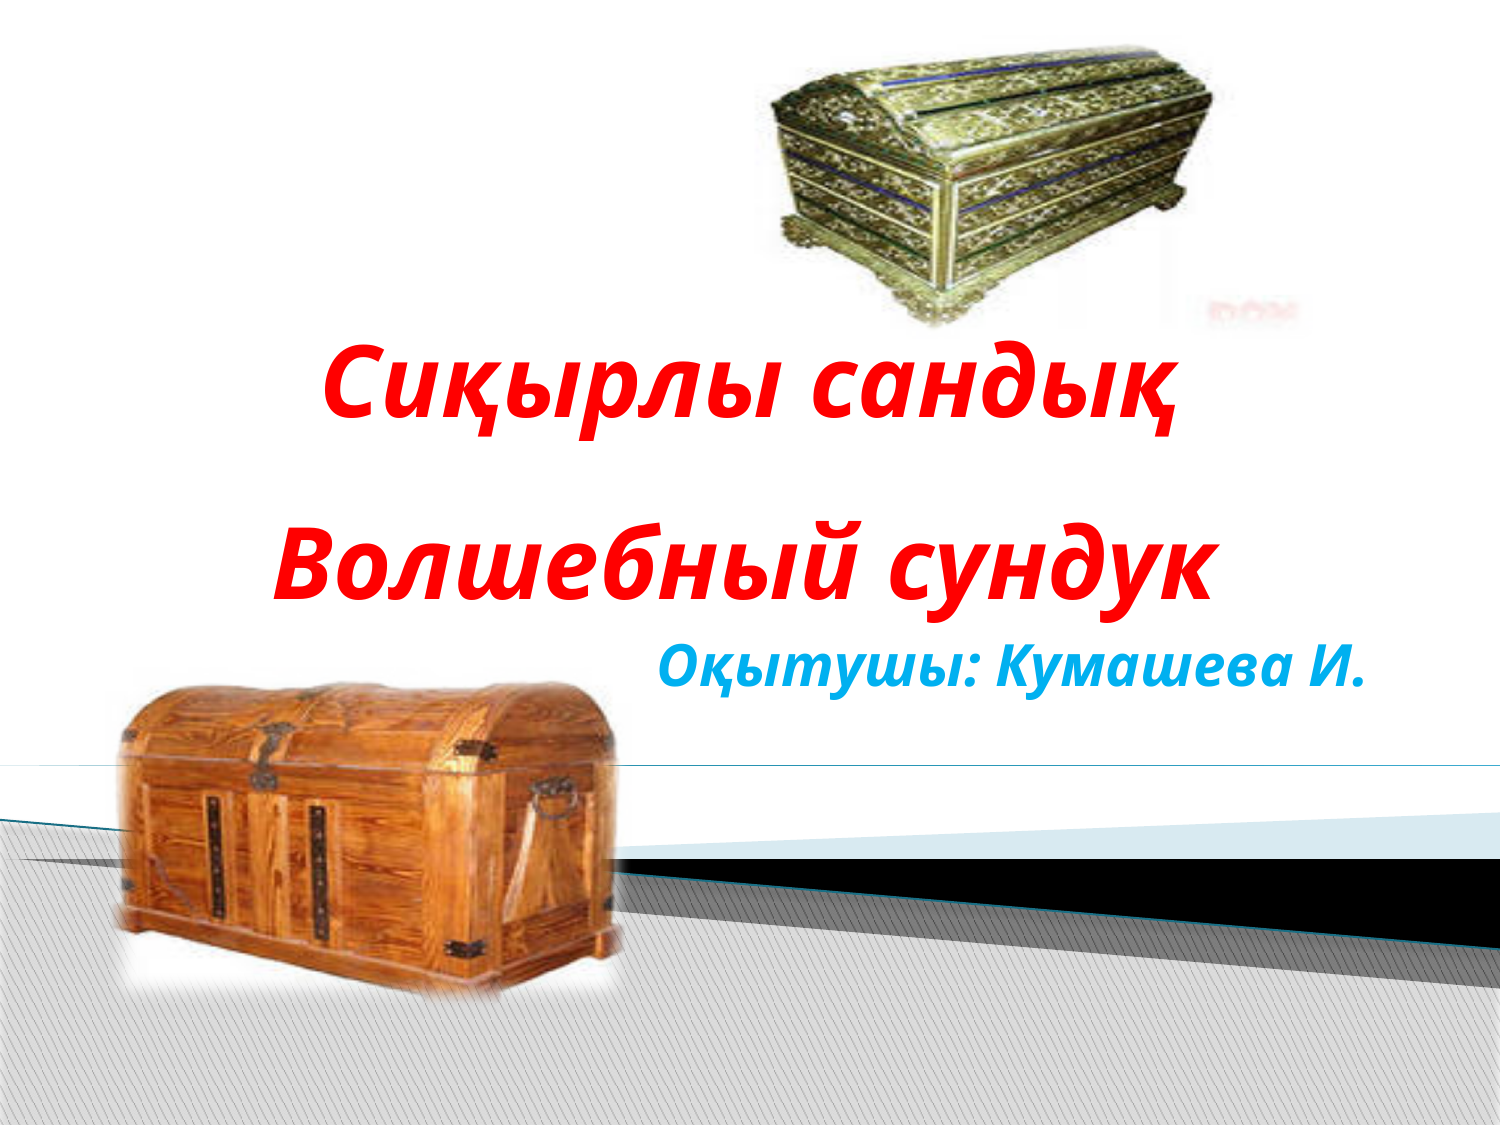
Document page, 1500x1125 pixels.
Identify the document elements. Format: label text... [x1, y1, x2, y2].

picture [0, 667, 1500, 1009]
picture [679, 34, 1313, 341]
title Сиқырлы сандық [112, 105, 1388, 446]
subtitle Волшебный сундук Оқытушы: Кумашева И. [112, 492, 1388, 790]
